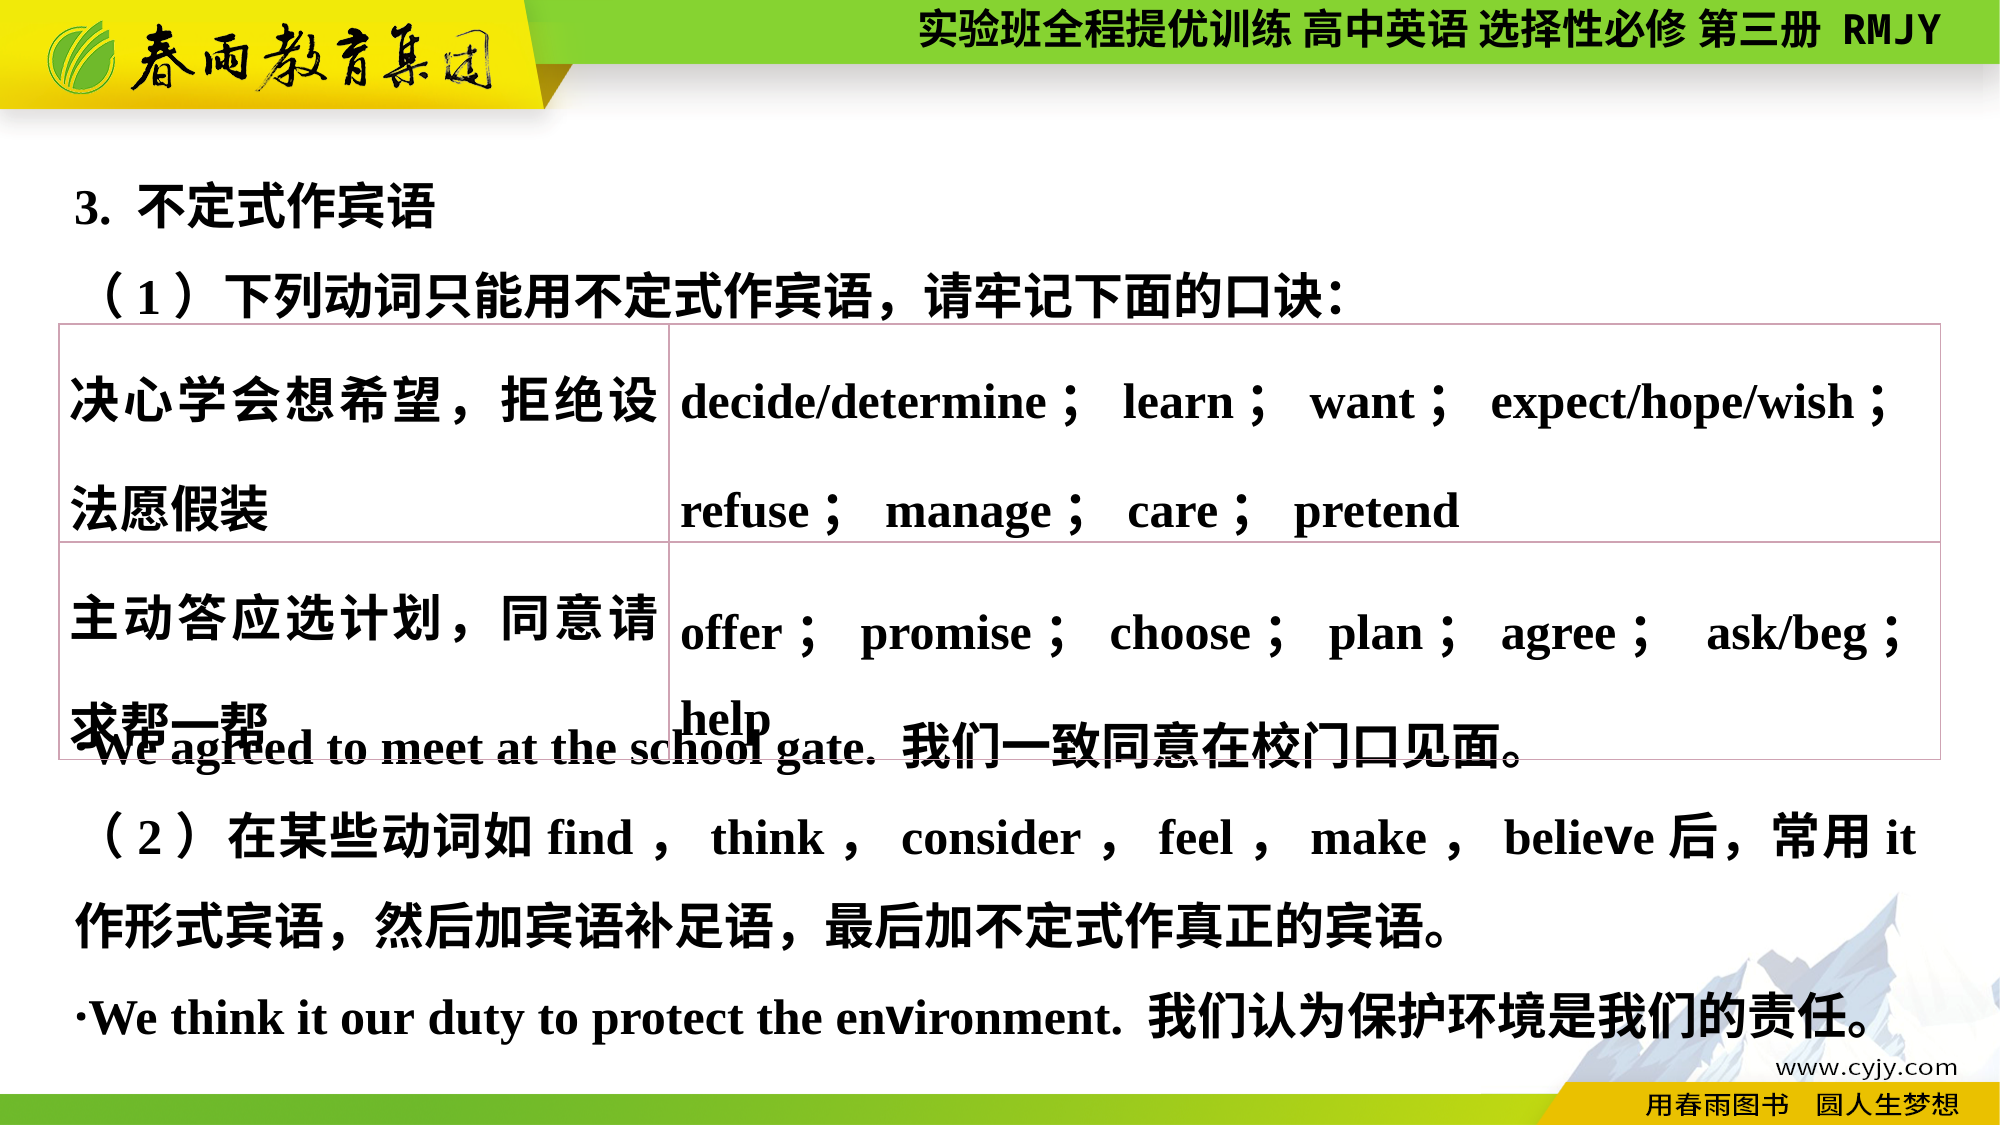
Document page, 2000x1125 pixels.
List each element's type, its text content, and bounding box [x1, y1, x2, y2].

table_cell offer；promise；choose；plan；agree； ask/beg； help [670, 543, 1940, 759]
table_cell 主动答应选计划，同意请求帮一帮 [60, 543, 668, 759]
table_header decide/determine；learn；want；expect/hope/wish； refuse；manage；care；pretend [670, 325, 1940, 541]
picture [0, 0, 2000, 1125]
table_header 决心学会想希望，拒绝设法愿假装 [60, 325, 668, 541]
list 3. 不定式作宾语 （1）下列动词只能用不定式作宾语，请牢记下面的口诀： ·We agreed to meet at the school gate. 我们一致同意在校门口见面。 （2）在某些动词如find，think，consider，feel，make，believe后，常用it作形式宾语，然后加宾语补足语，最后加不定式作真正的宾语。 ·We think it our duty to protect the environment. 我们认为保护环境是我们的责任。 [59, 137, 1944, 1062]
